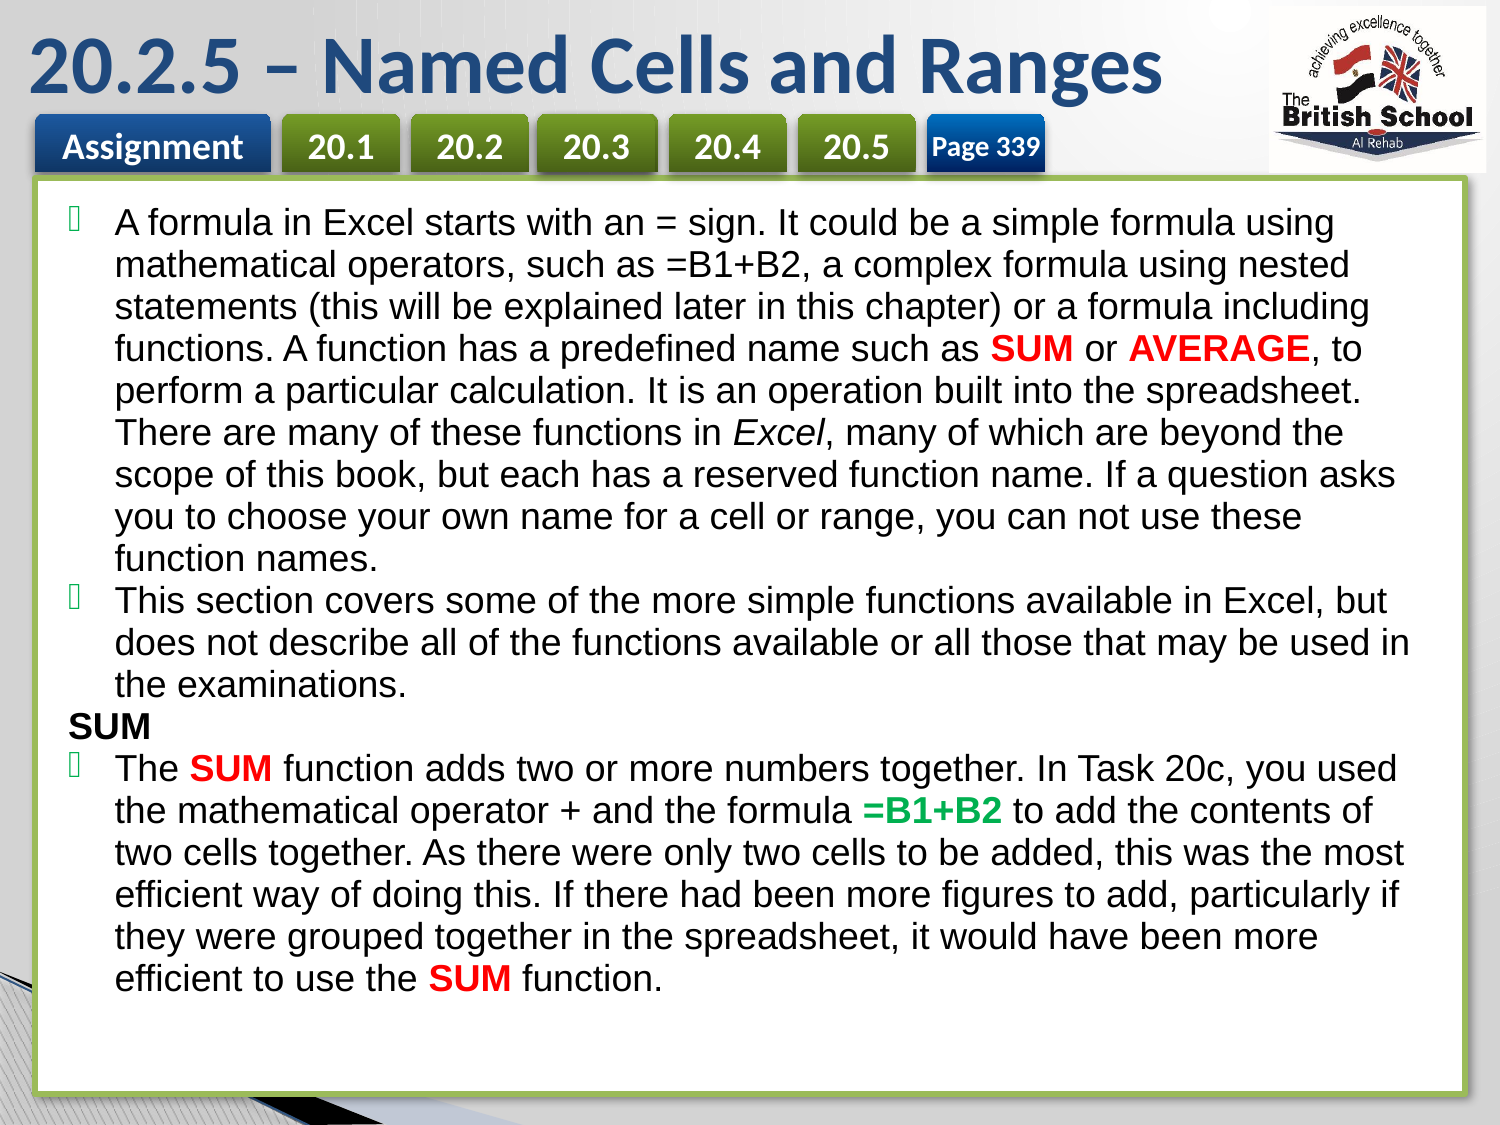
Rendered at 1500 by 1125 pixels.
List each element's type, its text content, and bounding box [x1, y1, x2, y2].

picture [1269, 6, 1487, 173]
table_header A formula in Excel starts with an = sign. It could be a simple formula using mathematical operators, such as =B1+B2, a complex formula using nested statements (this will be explained later in this chapter) or a formula including functions. A function has a predefined name such as SUM or AVERAGE, to perform a particular calculation. It is an operation built into the spreadsheet. There are many of these functions in Excel, many of which are beyond the scope of this book, but each has a reserved function name. If a question asks you to choose your own name for a cell or range, you can not use these function names. This section covers some of the more simple functions available in Excel, but does not describe all of the functions available or all those that may be used in the examinations. SUM The SUM function adds two or more numbers together. In Task 20c, you used the mathematical operator + and the formula =B1+B2 to add the contents of two cells together. As there were only two cells to be added, this was the most efficient way of doing this. If there had been more figures to add, particularly if they were grouped together in the spreadsheet, it would have been more efficient to use the SUM function. [53, 194, 1447, 1007]
title 20.2.5 – Named Cells and Ranges [14, 6, 1270, 114]
picture [281, 1114, 303, 1125]
text_box Page 339 [927, 113, 1046, 173]
text_box 20.3 [537, 113, 656, 173]
